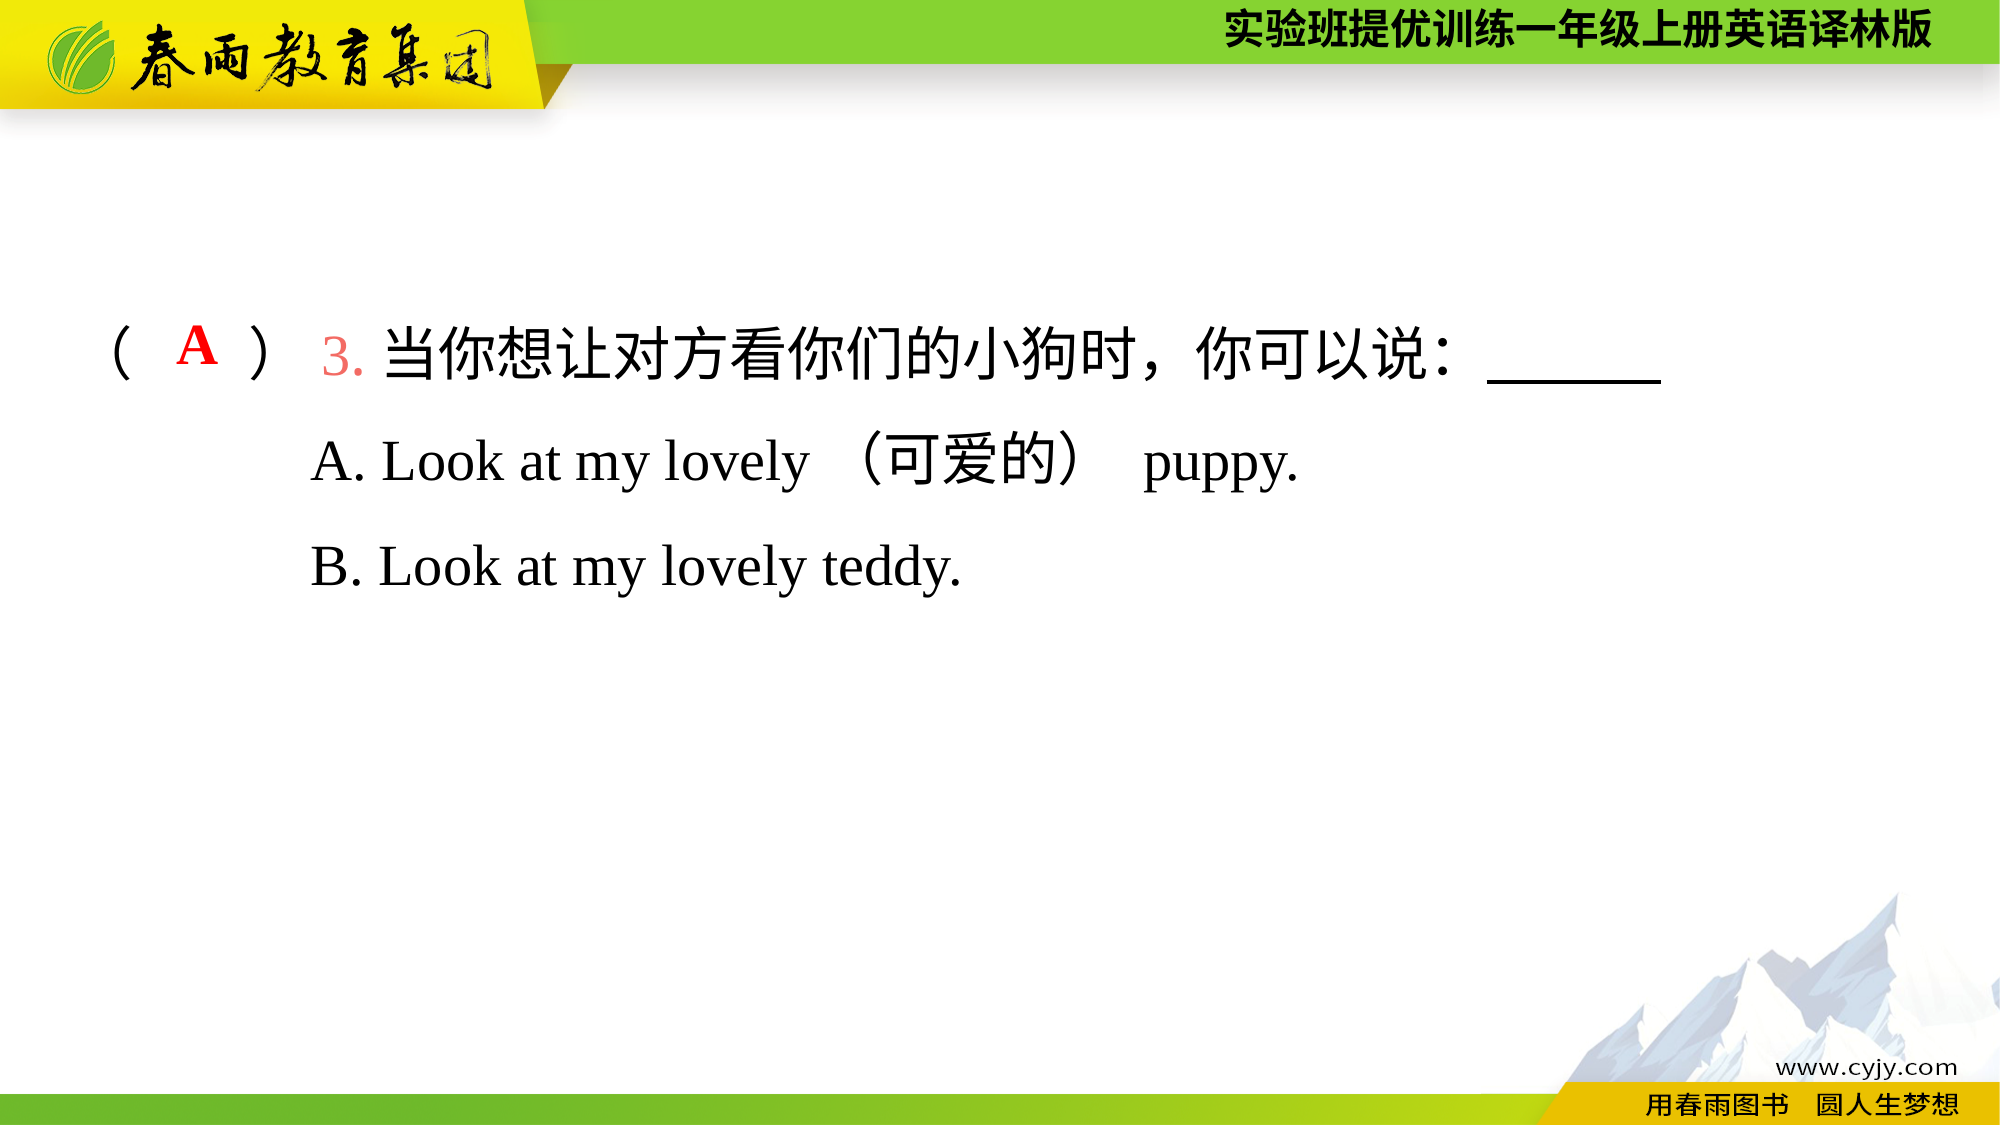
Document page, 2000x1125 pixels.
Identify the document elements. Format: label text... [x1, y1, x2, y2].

picture [0, 0, 2000, 1125]
list （ ）3.当你想让对方看你们的小狗时，你可以说： A. Look at my lovely（可爱的） puppy. B. Look at my lovely teddy. [59, 274, 1944, 608]
text_box A [161, 298, 234, 384]
